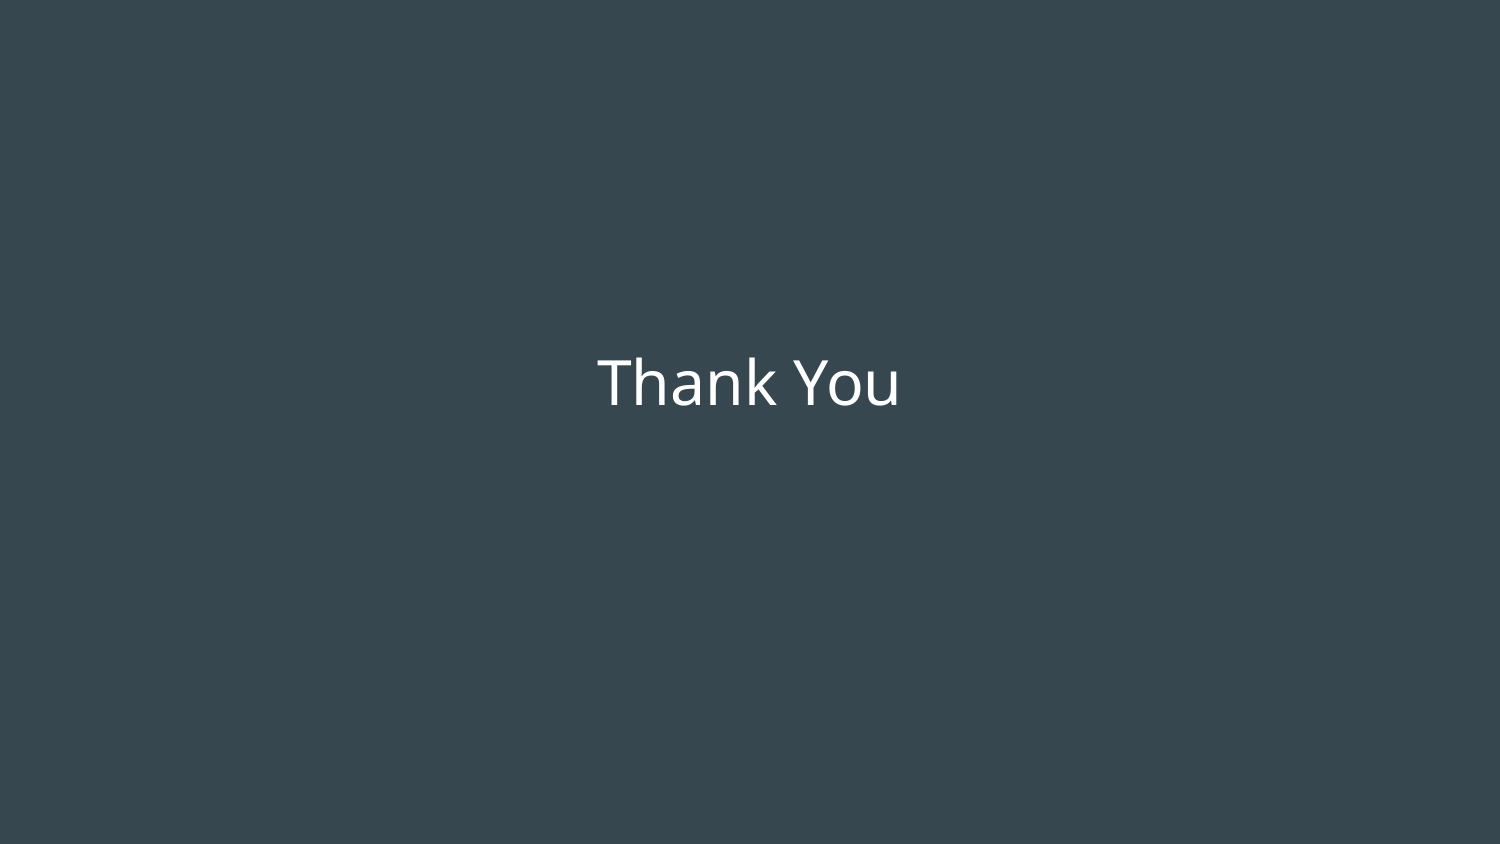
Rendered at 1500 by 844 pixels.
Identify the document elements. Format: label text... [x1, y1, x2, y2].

title Thank You [51, 327, 1449, 422]
